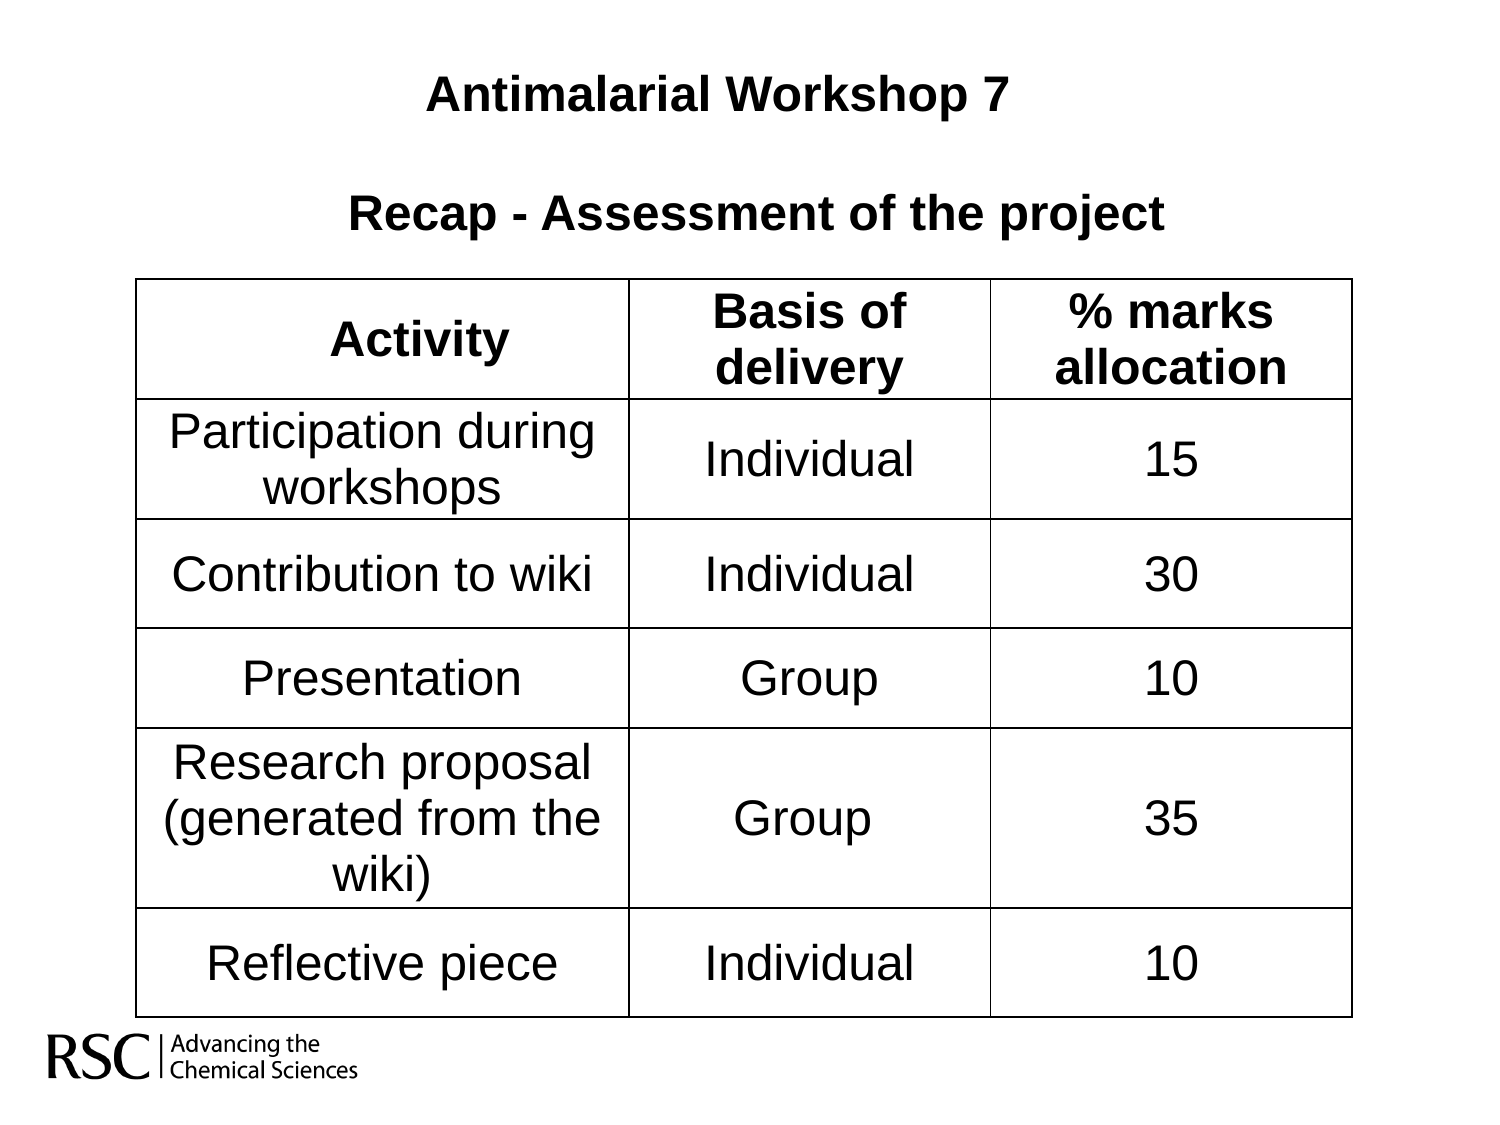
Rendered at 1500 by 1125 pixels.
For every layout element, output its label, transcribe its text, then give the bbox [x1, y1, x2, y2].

table_cell Individual [630, 909, 990, 1016]
table_cell 10 [991, 909, 1351, 1016]
table_header Activity [137, 280, 628, 398]
table_cell Reflective piece [137, 909, 628, 1016]
table_cell Participation during workshops [137, 400, 628, 518]
table_cell Group [630, 629, 990, 727]
text_box [117, 258, 1383, 396]
table_cell Individual [630, 400, 990, 518]
table_cell 30 [991, 520, 1351, 627]
table_cell Group [630, 729, 990, 907]
text_box Recap - Assessment of the project [123, 172, 1390, 248]
table_cell Presentation [137, 629, 628, 727]
table_cell 35 [991, 729, 1351, 907]
table_cell Individual [630, 520, 990, 627]
table_cell 10 [991, 629, 1351, 727]
table_cell Contribution to wiki [137, 520, 628, 627]
text_box Antimalarial Workshop 7 [410, 54, 1026, 130]
table_header % marks allocation [991, 280, 1351, 398]
table_cell Research proposal (generated from the wiki) [137, 729, 628, 907]
table_cell 15 [991, 400, 1351, 518]
table_header Basis of delivery [630, 280, 990, 398]
